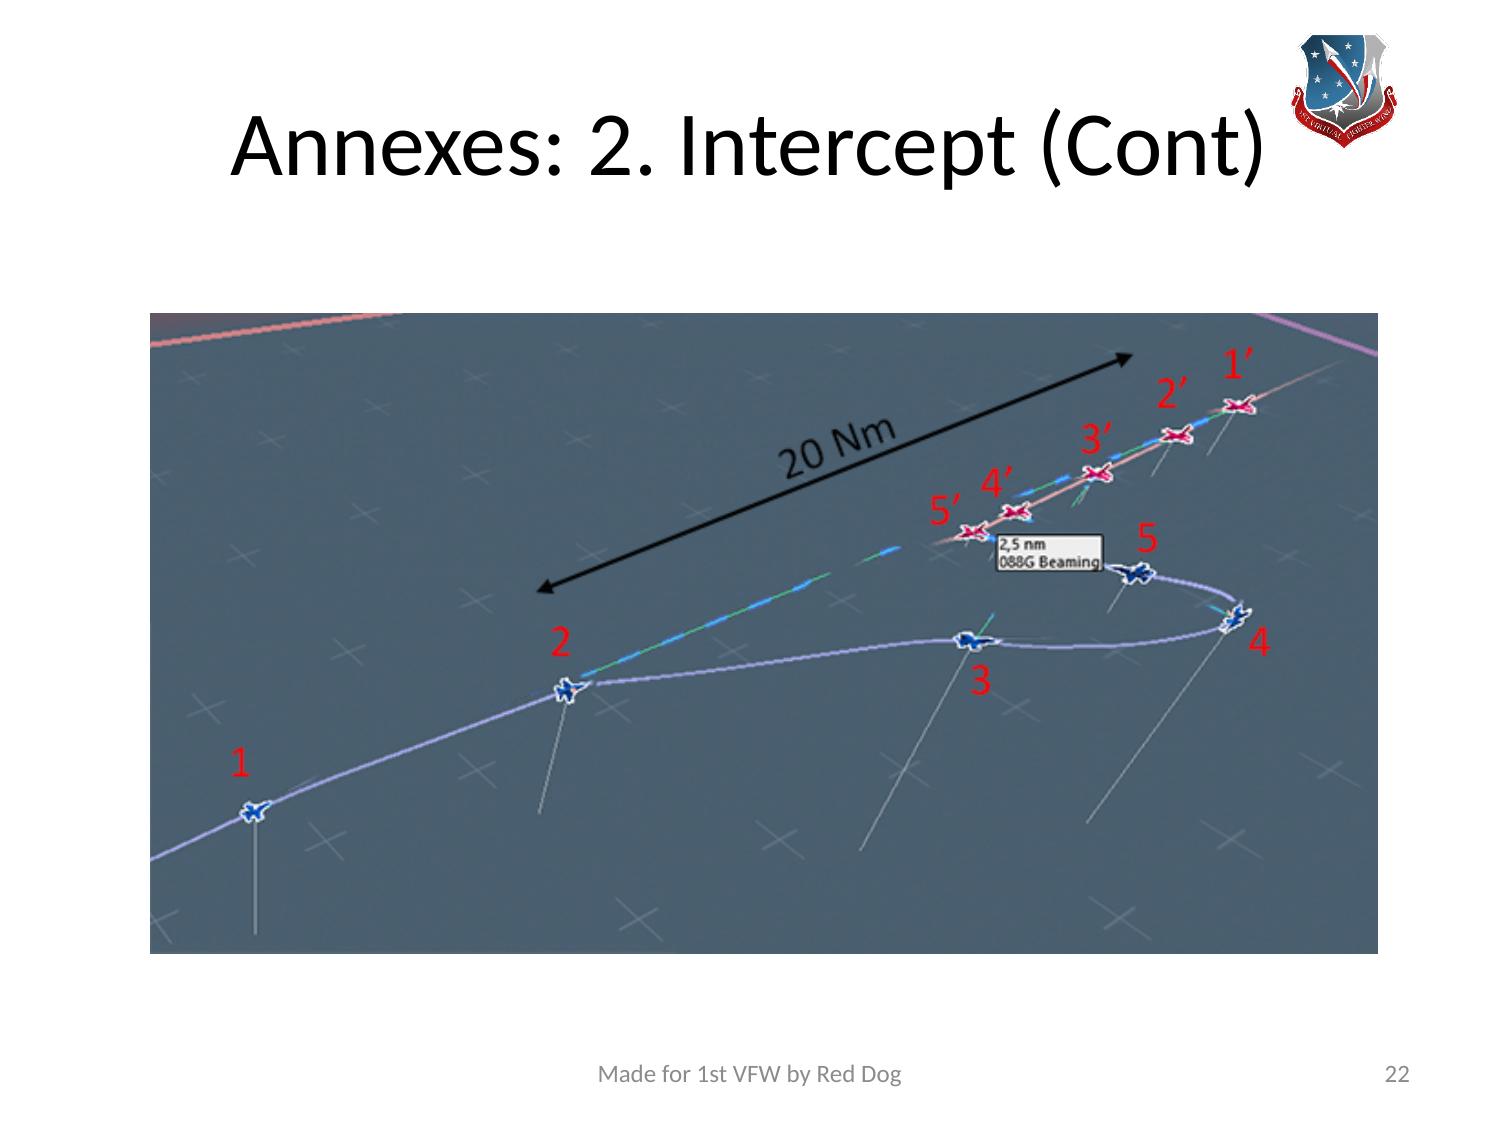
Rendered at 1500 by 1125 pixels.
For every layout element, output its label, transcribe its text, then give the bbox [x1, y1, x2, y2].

footer Made for 1st VFW by Red Dog [512, 1042, 988, 1103]
picture [149, 313, 1379, 954]
list [75, 262, 1425, 1005]
picture [1262, 3, 1426, 180]
slide_number 22 [1074, 1042, 1425, 1103]
title Annexes: 2. Intercept (Cont) [75, 45, 1425, 233]
